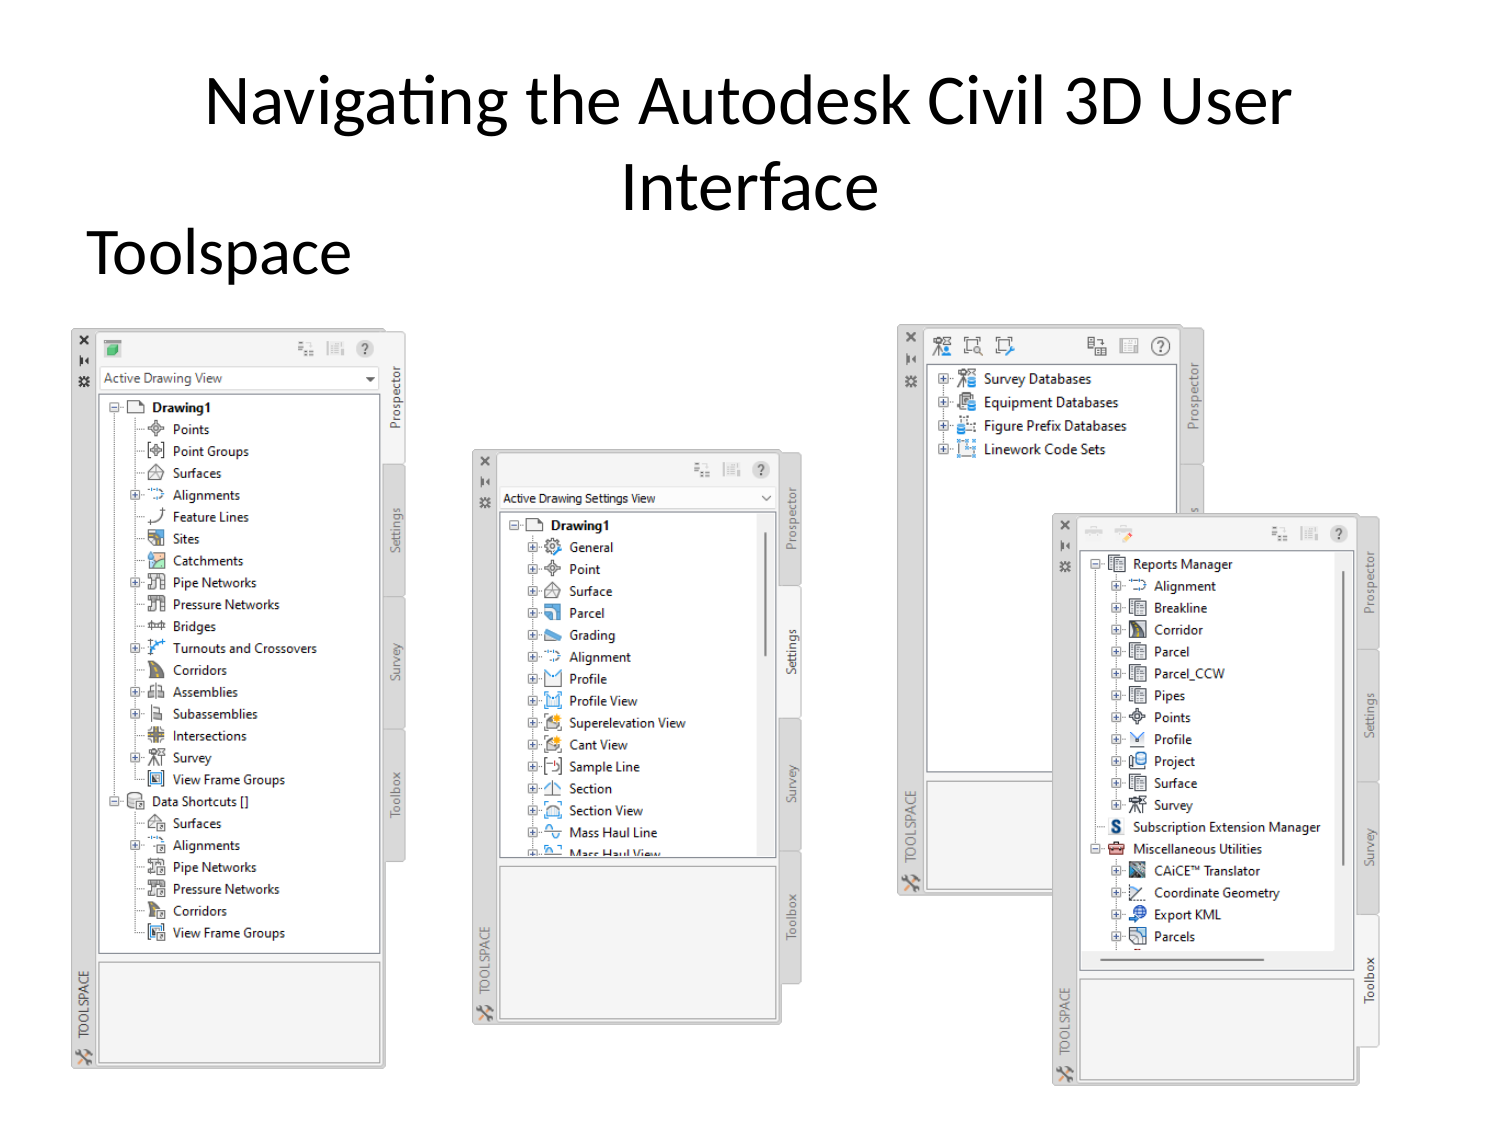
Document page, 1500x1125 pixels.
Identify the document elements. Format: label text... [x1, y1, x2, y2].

picture [71, 327, 410, 1070]
picture [471, 449, 806, 1026]
list Toolspace [71, 200, 509, 318]
title Navigating the Autodesk Civil 3D User Interface [75, 45, 1425, 233]
picture [897, 324, 1384, 1088]
